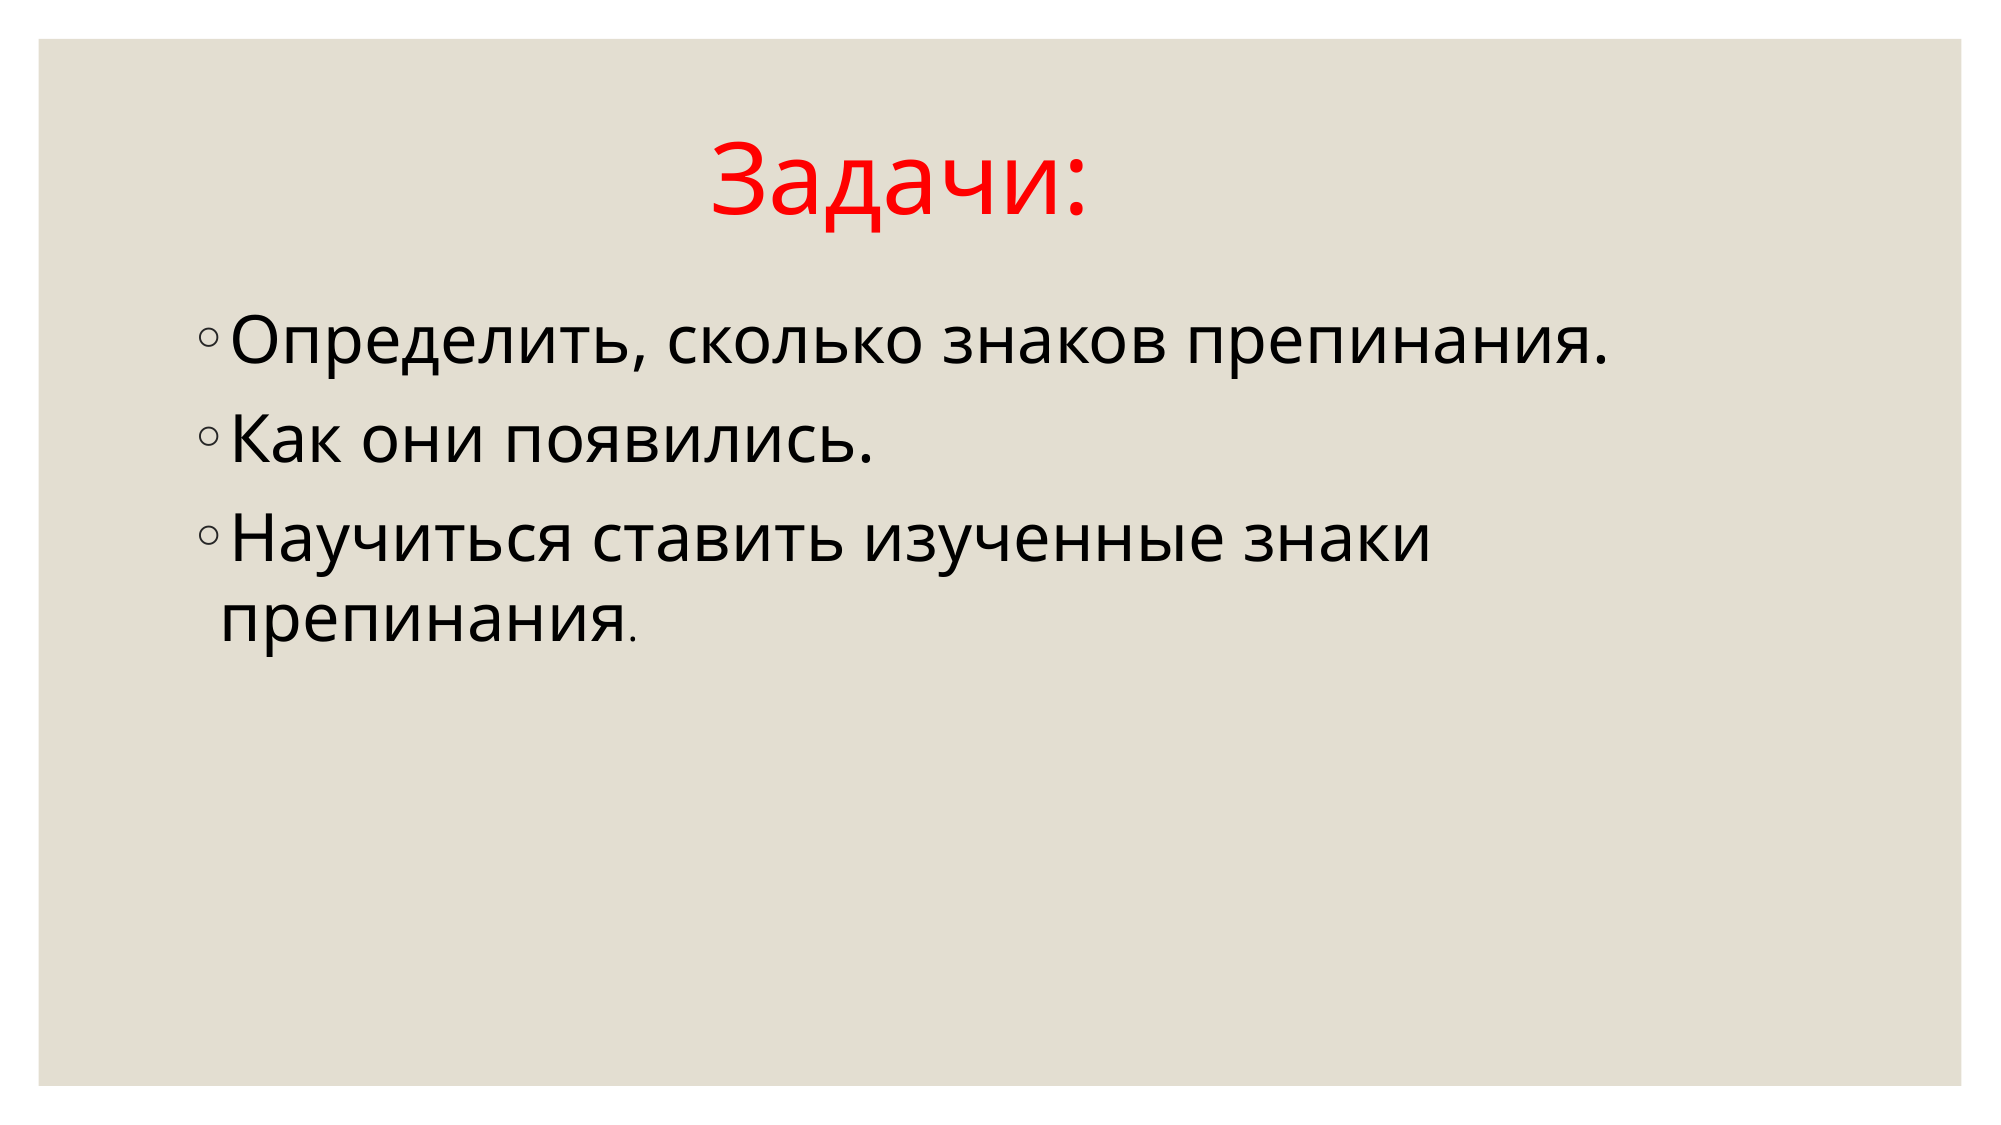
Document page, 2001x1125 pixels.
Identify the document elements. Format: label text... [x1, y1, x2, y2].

list Определить, сколько знаков препинания. Как они появились. Научиться ставить изученные знаки препинания. [174, 289, 1825, 990]
title Задачи: [174, 75, 1825, 289]
